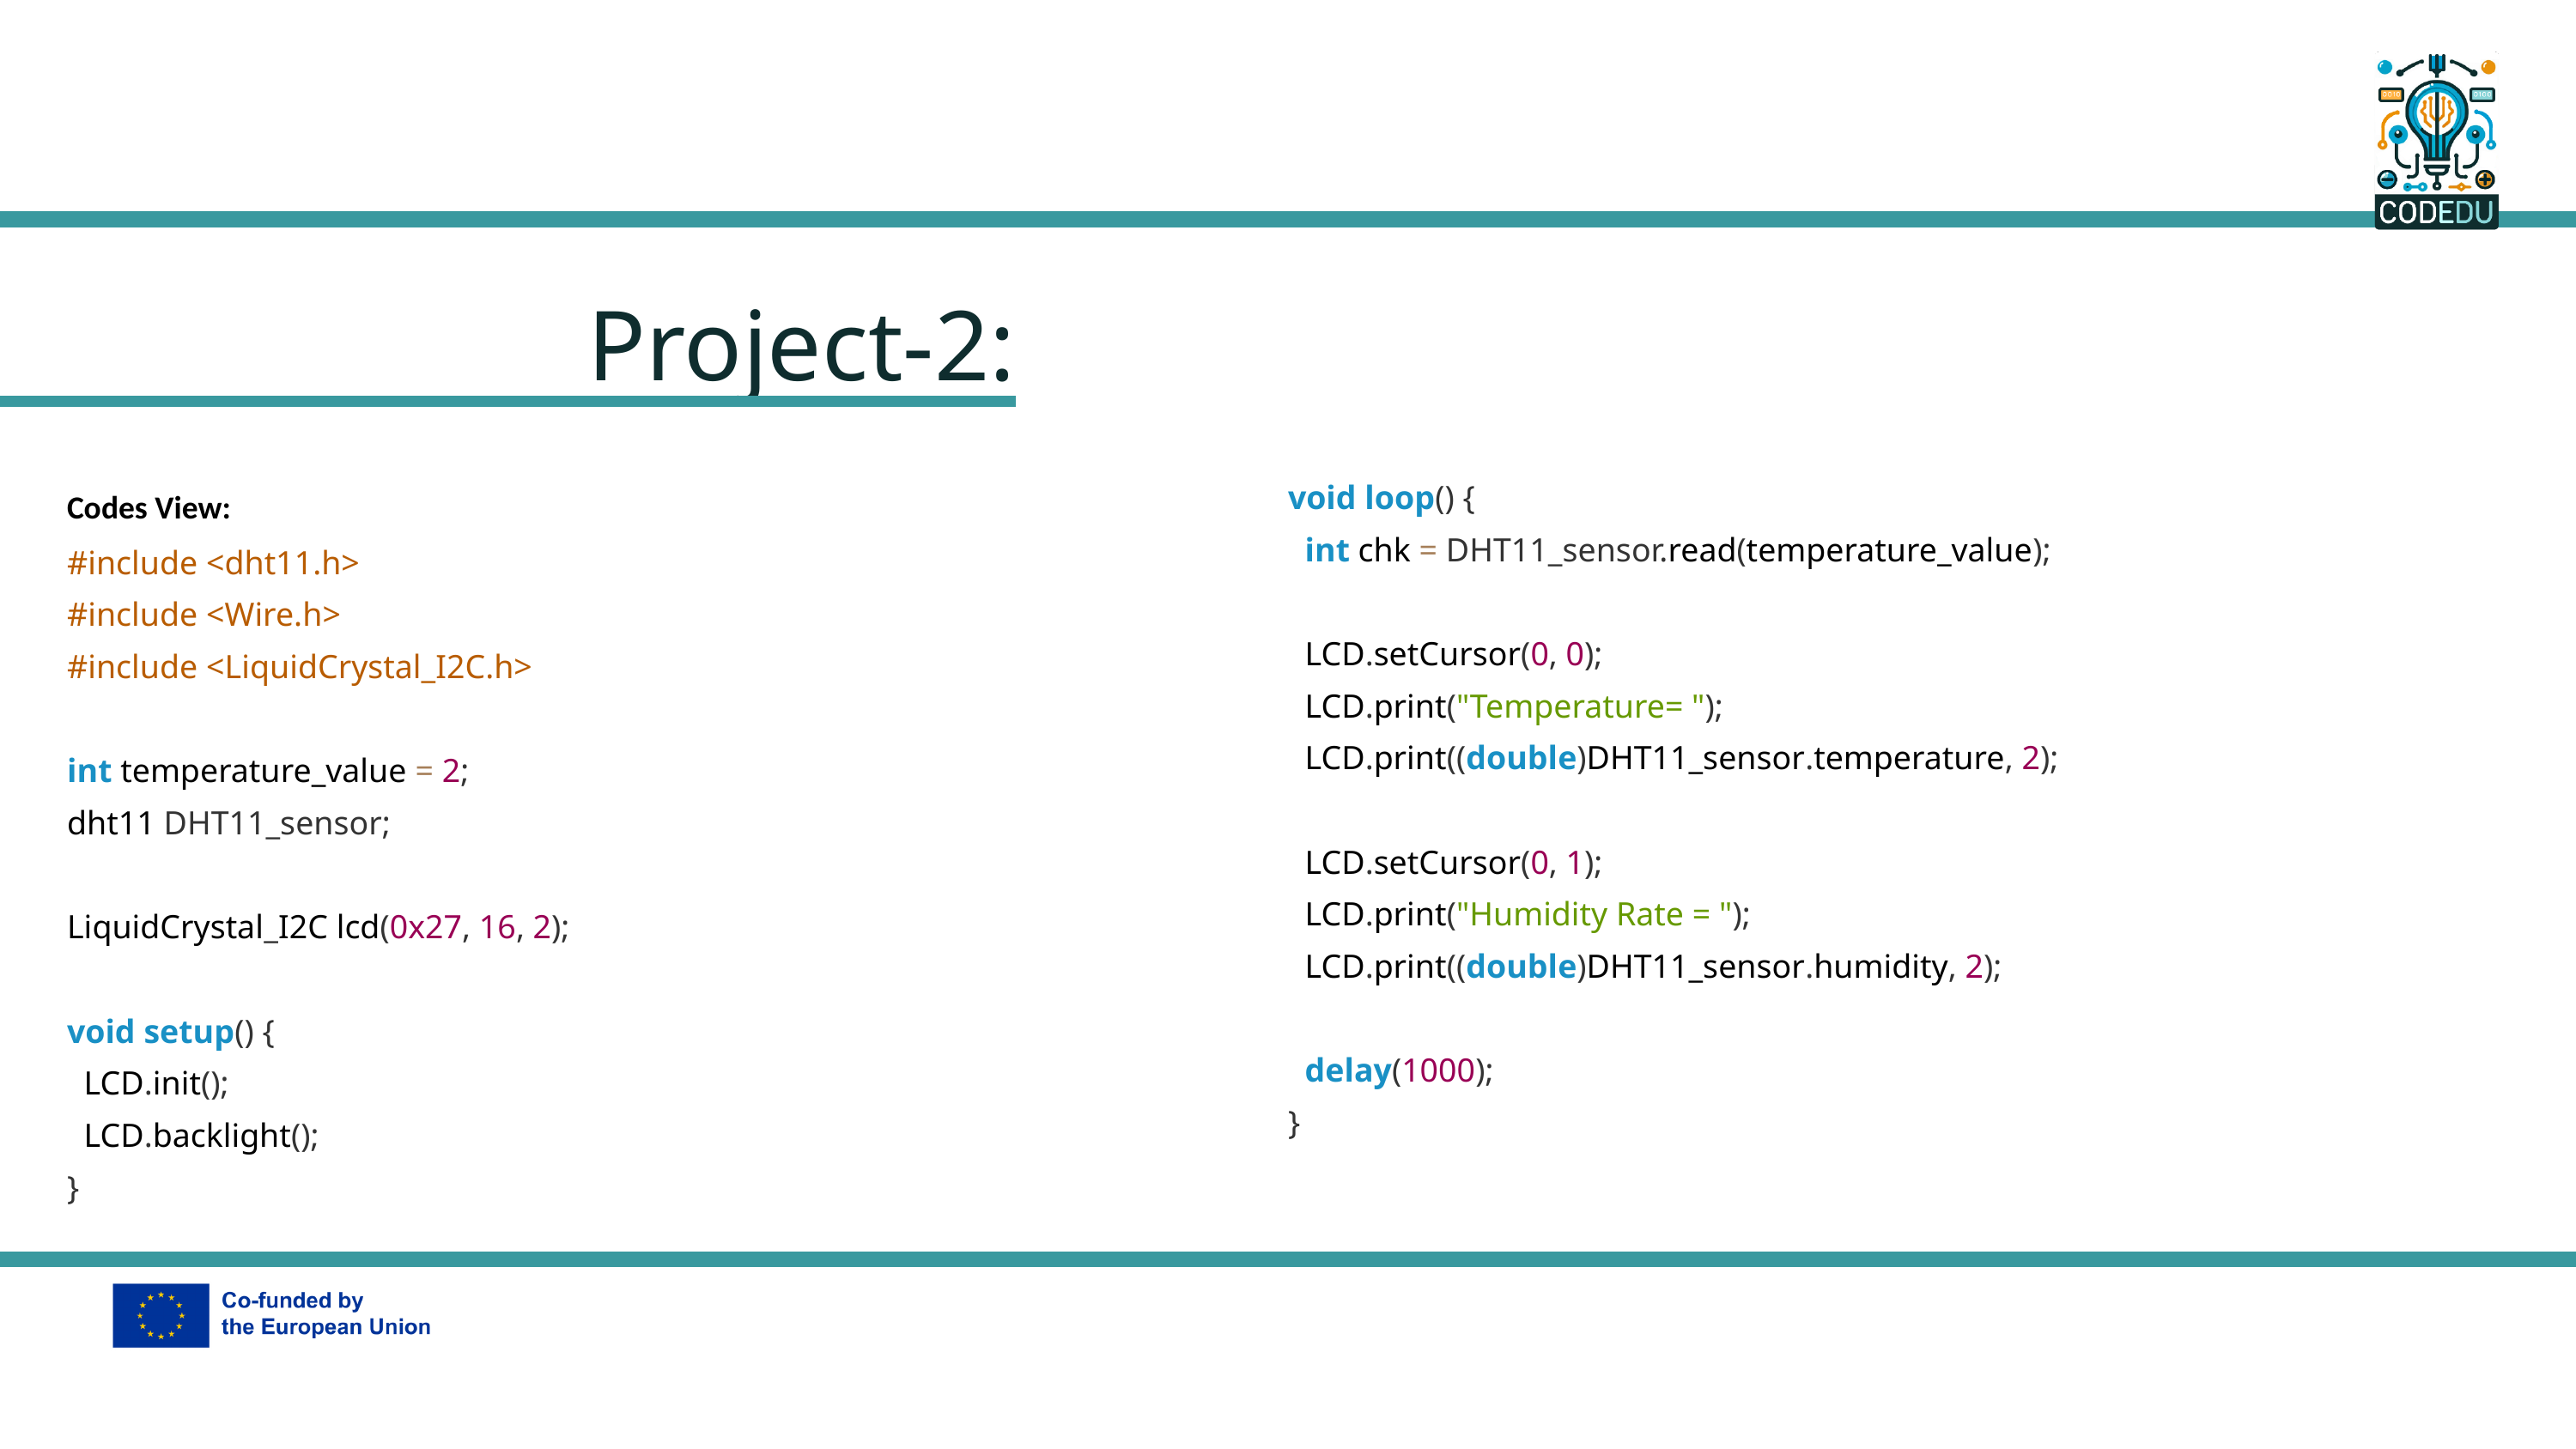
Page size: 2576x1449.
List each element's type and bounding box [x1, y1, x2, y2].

picture [2264, 0, 2576, 333]
text_box [0, 218, 2576, 1260]
text_box [107, 1278, 443, 1353]
